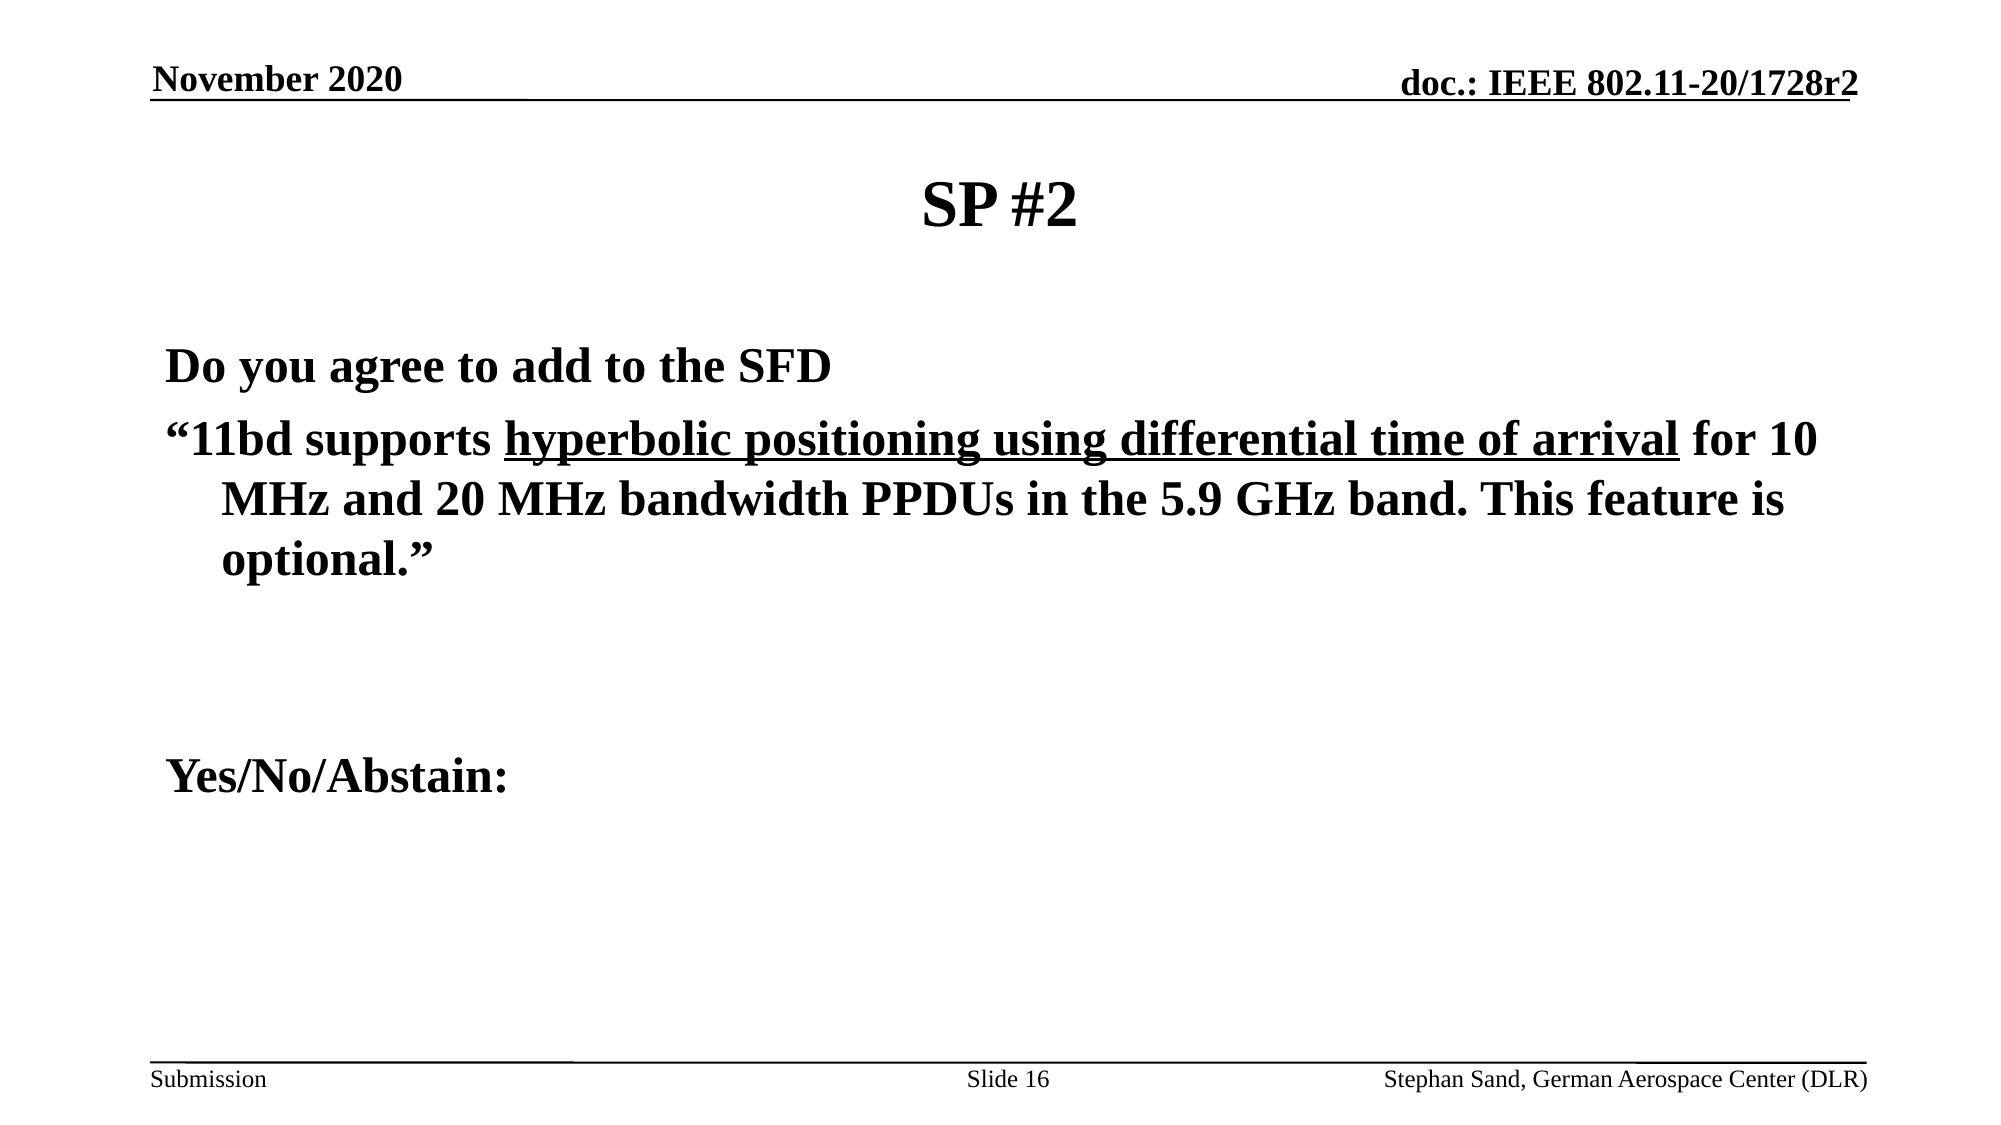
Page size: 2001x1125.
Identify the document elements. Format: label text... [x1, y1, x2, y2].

title SP #2 [149, 112, 1850, 288]
slide_number Slide 16 [950, 1061, 1067, 1123]
list Do you agree to add to the SFD “11bd supports hyperbolic positioning using differential time of arrival for 10 MHz and 20 MHz bandwidth PPDUs in the 5.9 GHz band. This feature is optional.” Yes/No/Abstain: [149, 324, 1850, 1000]
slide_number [152, 54, 563, 100]
footer Stephan Sand, German Aerospace Center (DLR) [1171, 1061, 1869, 1093]
